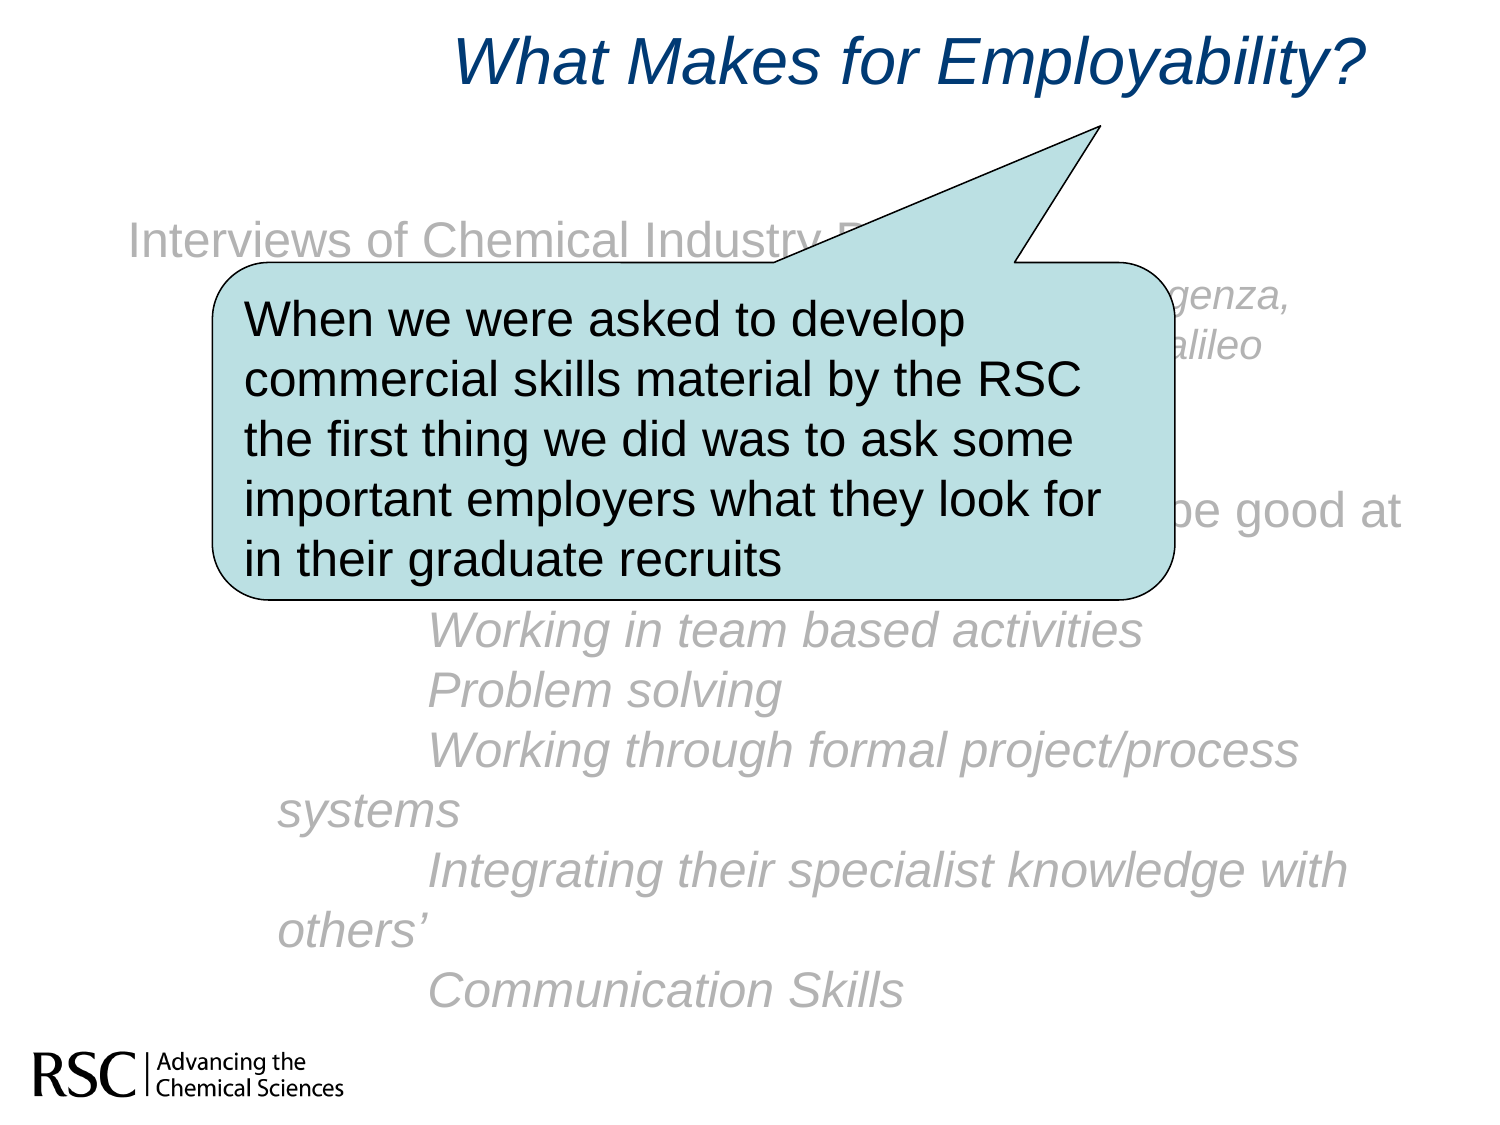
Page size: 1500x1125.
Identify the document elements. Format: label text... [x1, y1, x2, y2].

text_box When we were asked to develop commercial skills material by the RSC the first thing we did was to ask some important employers what they look for in their graduate recruits [212, 125, 1175, 601]
title What Makes for Employability? [0, 37, 1383, 226]
text_box Interviews of Chemical Industry Partners Procter and Gamble, Afton Chemicals (Ethyl), Ingenza, Syngenta, Sasol, comments from GSK, Selex-Galileo Key findings – potential recruits need to be good at Innovation Working in team based activities Problem solving Working through formal project/process systems Integrating their specialist knowledge with others’ Communication Skills [112, 200, 1450, 1125]
